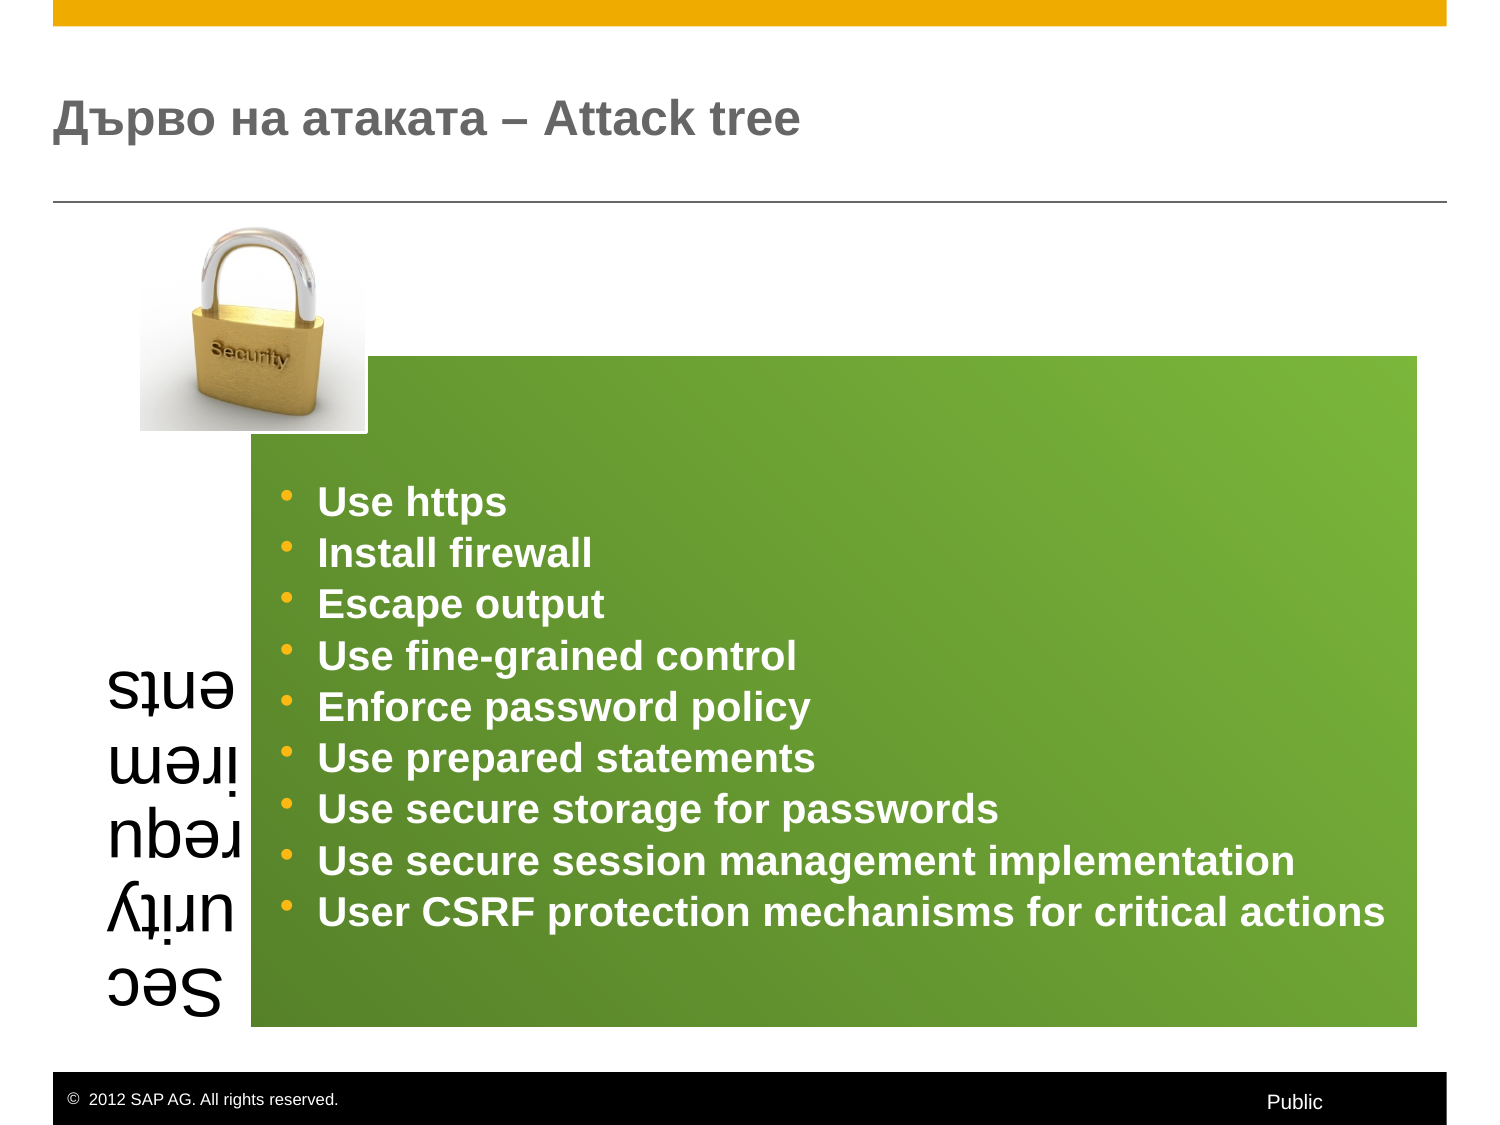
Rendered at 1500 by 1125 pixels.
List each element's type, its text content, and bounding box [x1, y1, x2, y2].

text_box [74, 182, 1451, 1048]
title Дърво на атаката – Attack tree [53, 53, 1447, 178]
